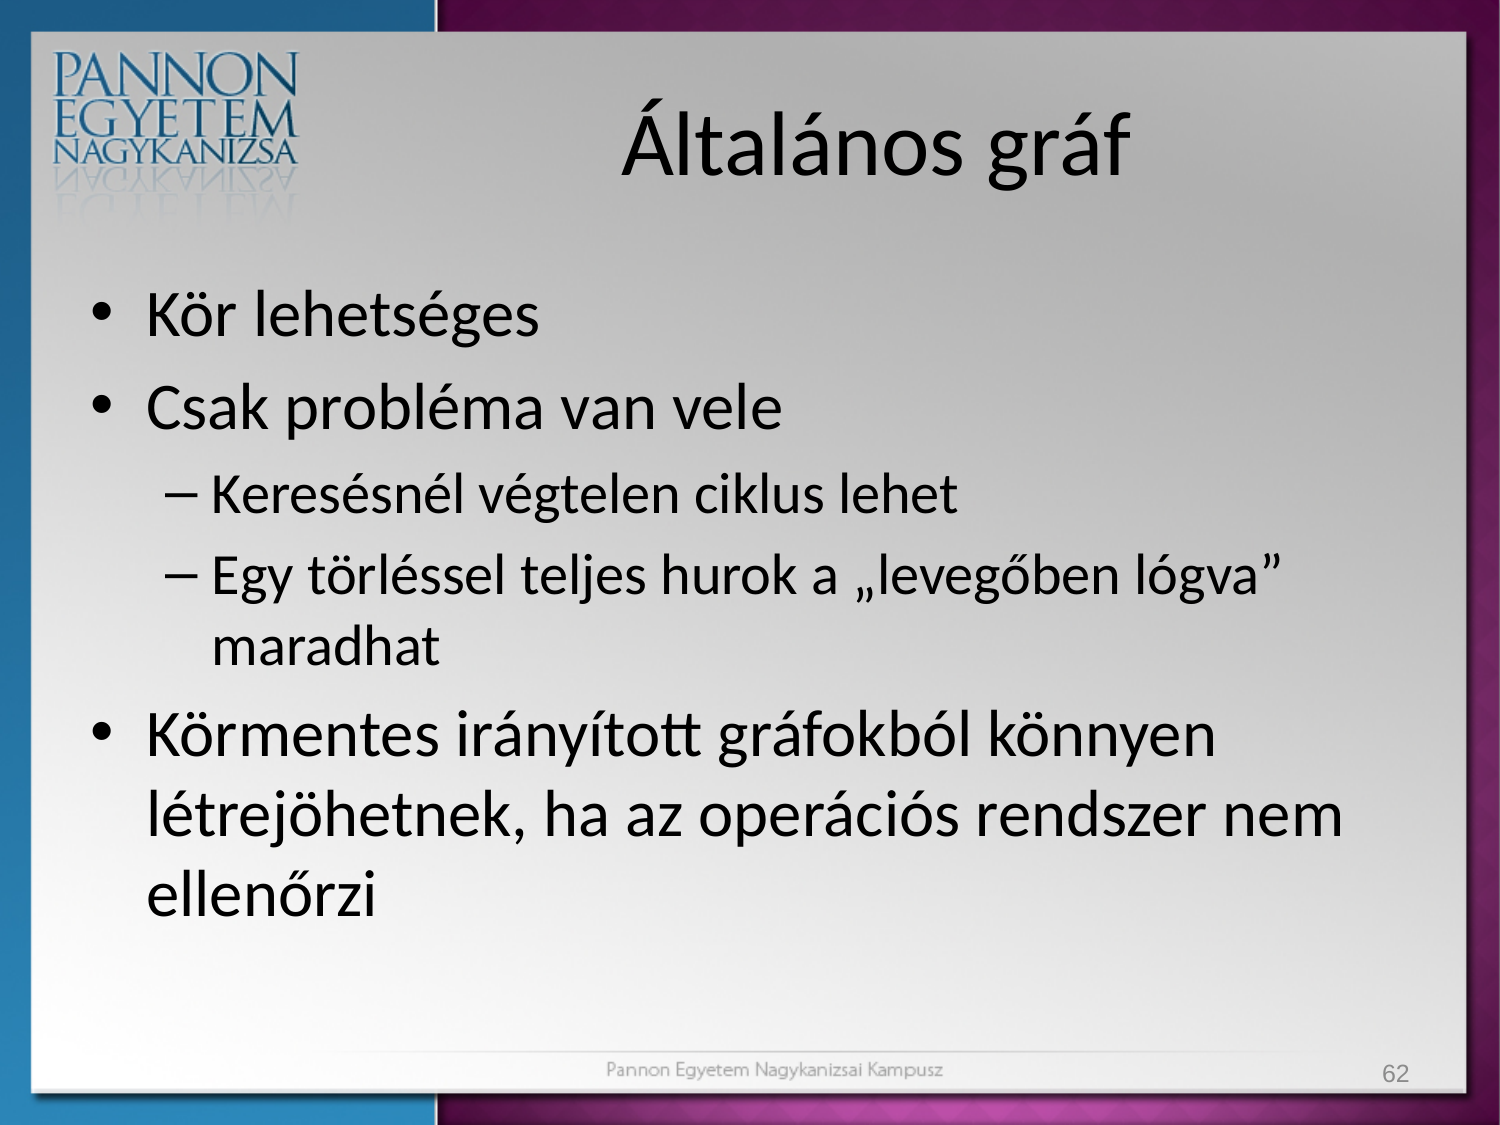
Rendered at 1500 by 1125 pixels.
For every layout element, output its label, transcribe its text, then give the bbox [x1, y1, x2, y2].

title Általános gráf [328, 45, 1425, 233]
list Kör lehetséges Csak probléma van vele Keresésnél végtelen ciklus lehet Egy törléssel teljes hurok a „levegőben lógva” maradhat Körmentes irányított gráfokból könnyen létrejöhetnek, ha az operációs rendszer nem ellenőrzi [75, 262, 1425, 1038]
slide_number 62 [1074, 1042, 1425, 1103]
picture [0, 0, 1500, 1125]
